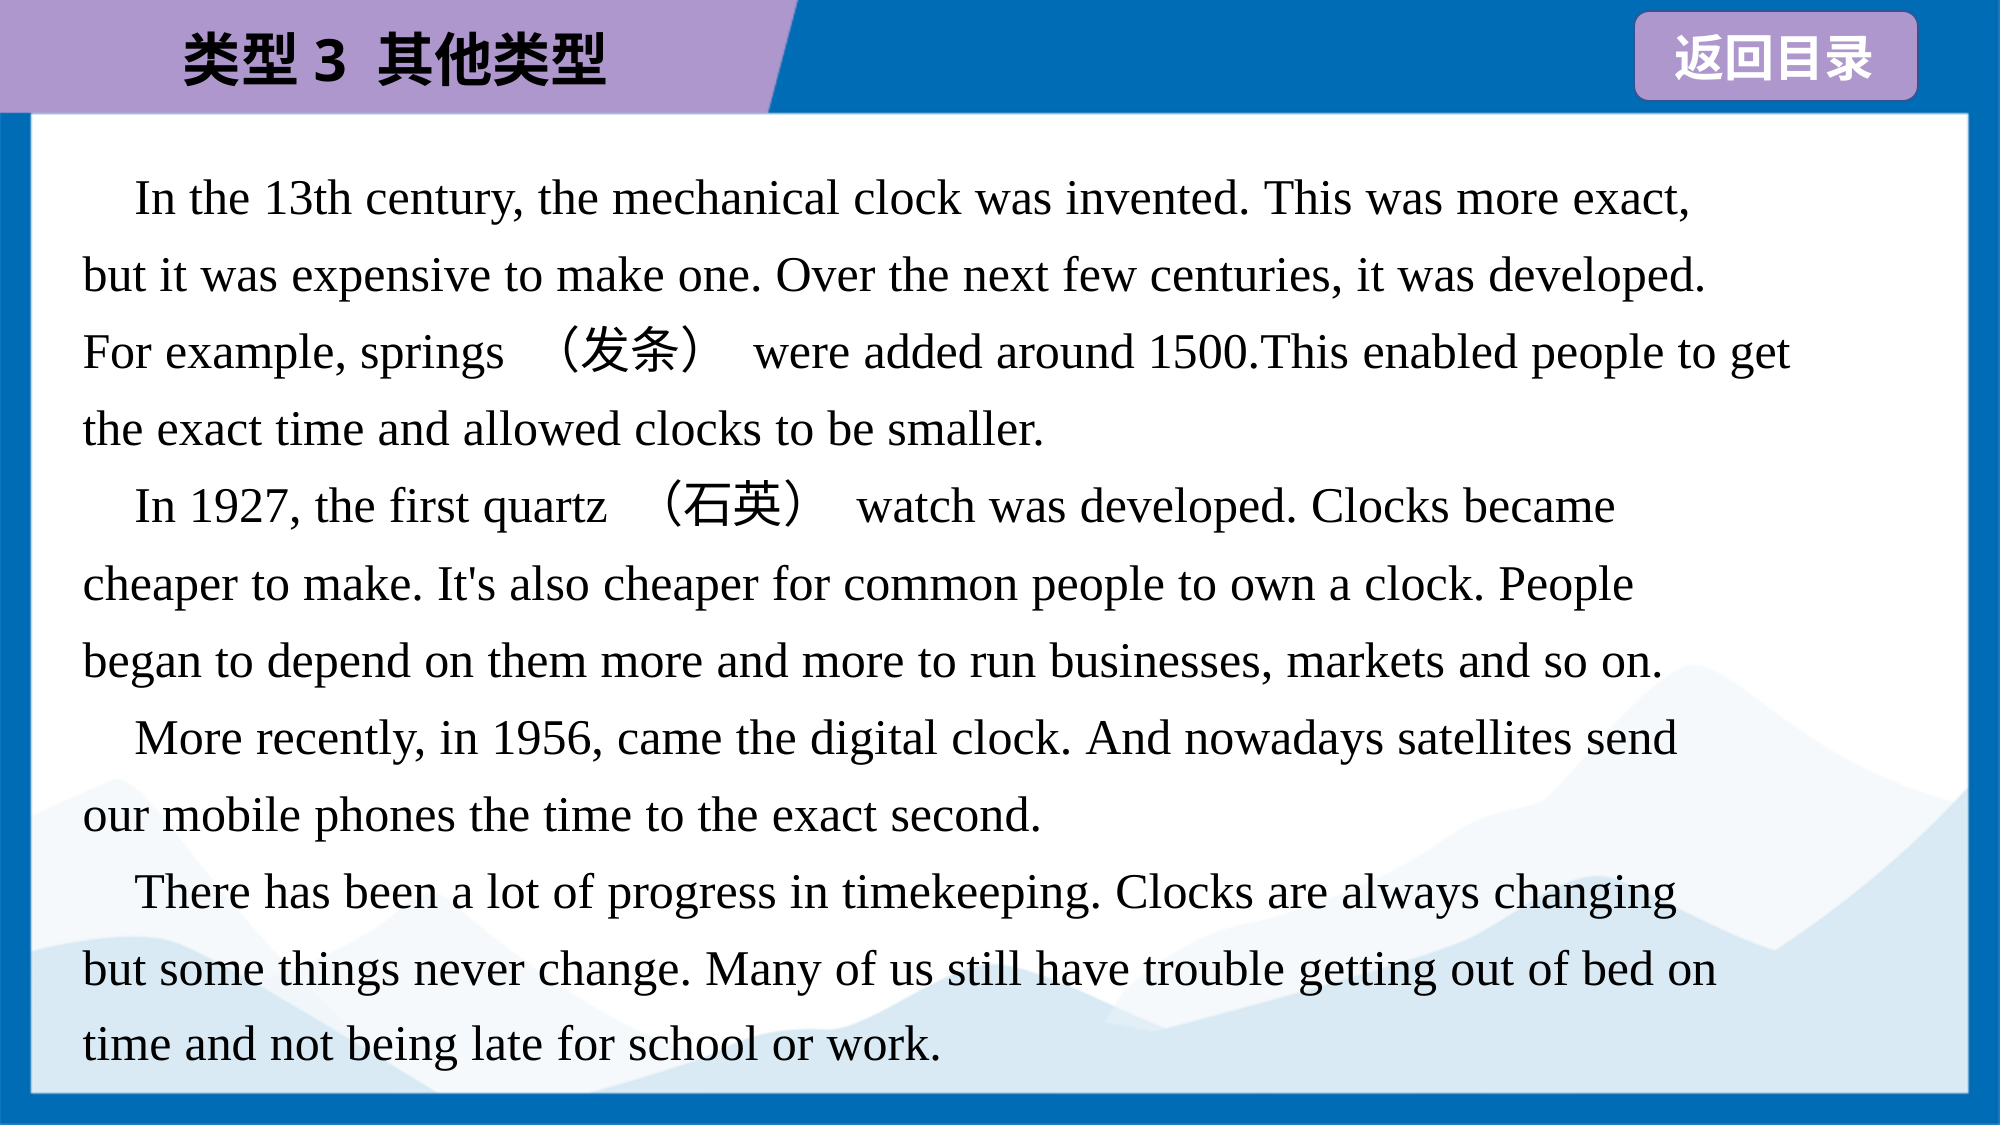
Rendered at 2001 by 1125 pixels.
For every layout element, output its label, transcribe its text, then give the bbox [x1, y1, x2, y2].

text_box In the 13th century, the mechanical clock was invented. This was more exact, but it was expensive to make one. Over the next few centuries, it was developed. For example, springs （发条） were added around 1500.This enabled people to get the exact time and allowed clocks to be smaller. In 1927, the first quartz （石英） watch was developed. Clocks became cheaper to make. It's also cheaper for common people to own a clock. People began to depend on them more and more to run businesses, markets and so on. More recently, in 1956, came the digital clock. And nowadays satellites send our mobile phones the time to the exact second. There has been a lot of progress in timekeeping. Clocks are always changing but some things never change. Many of us still have trouble getting out of bed on time and not being late for school or work. [82, 147, 1917, 1064]
picture [0, 0, 2000, 1125]
